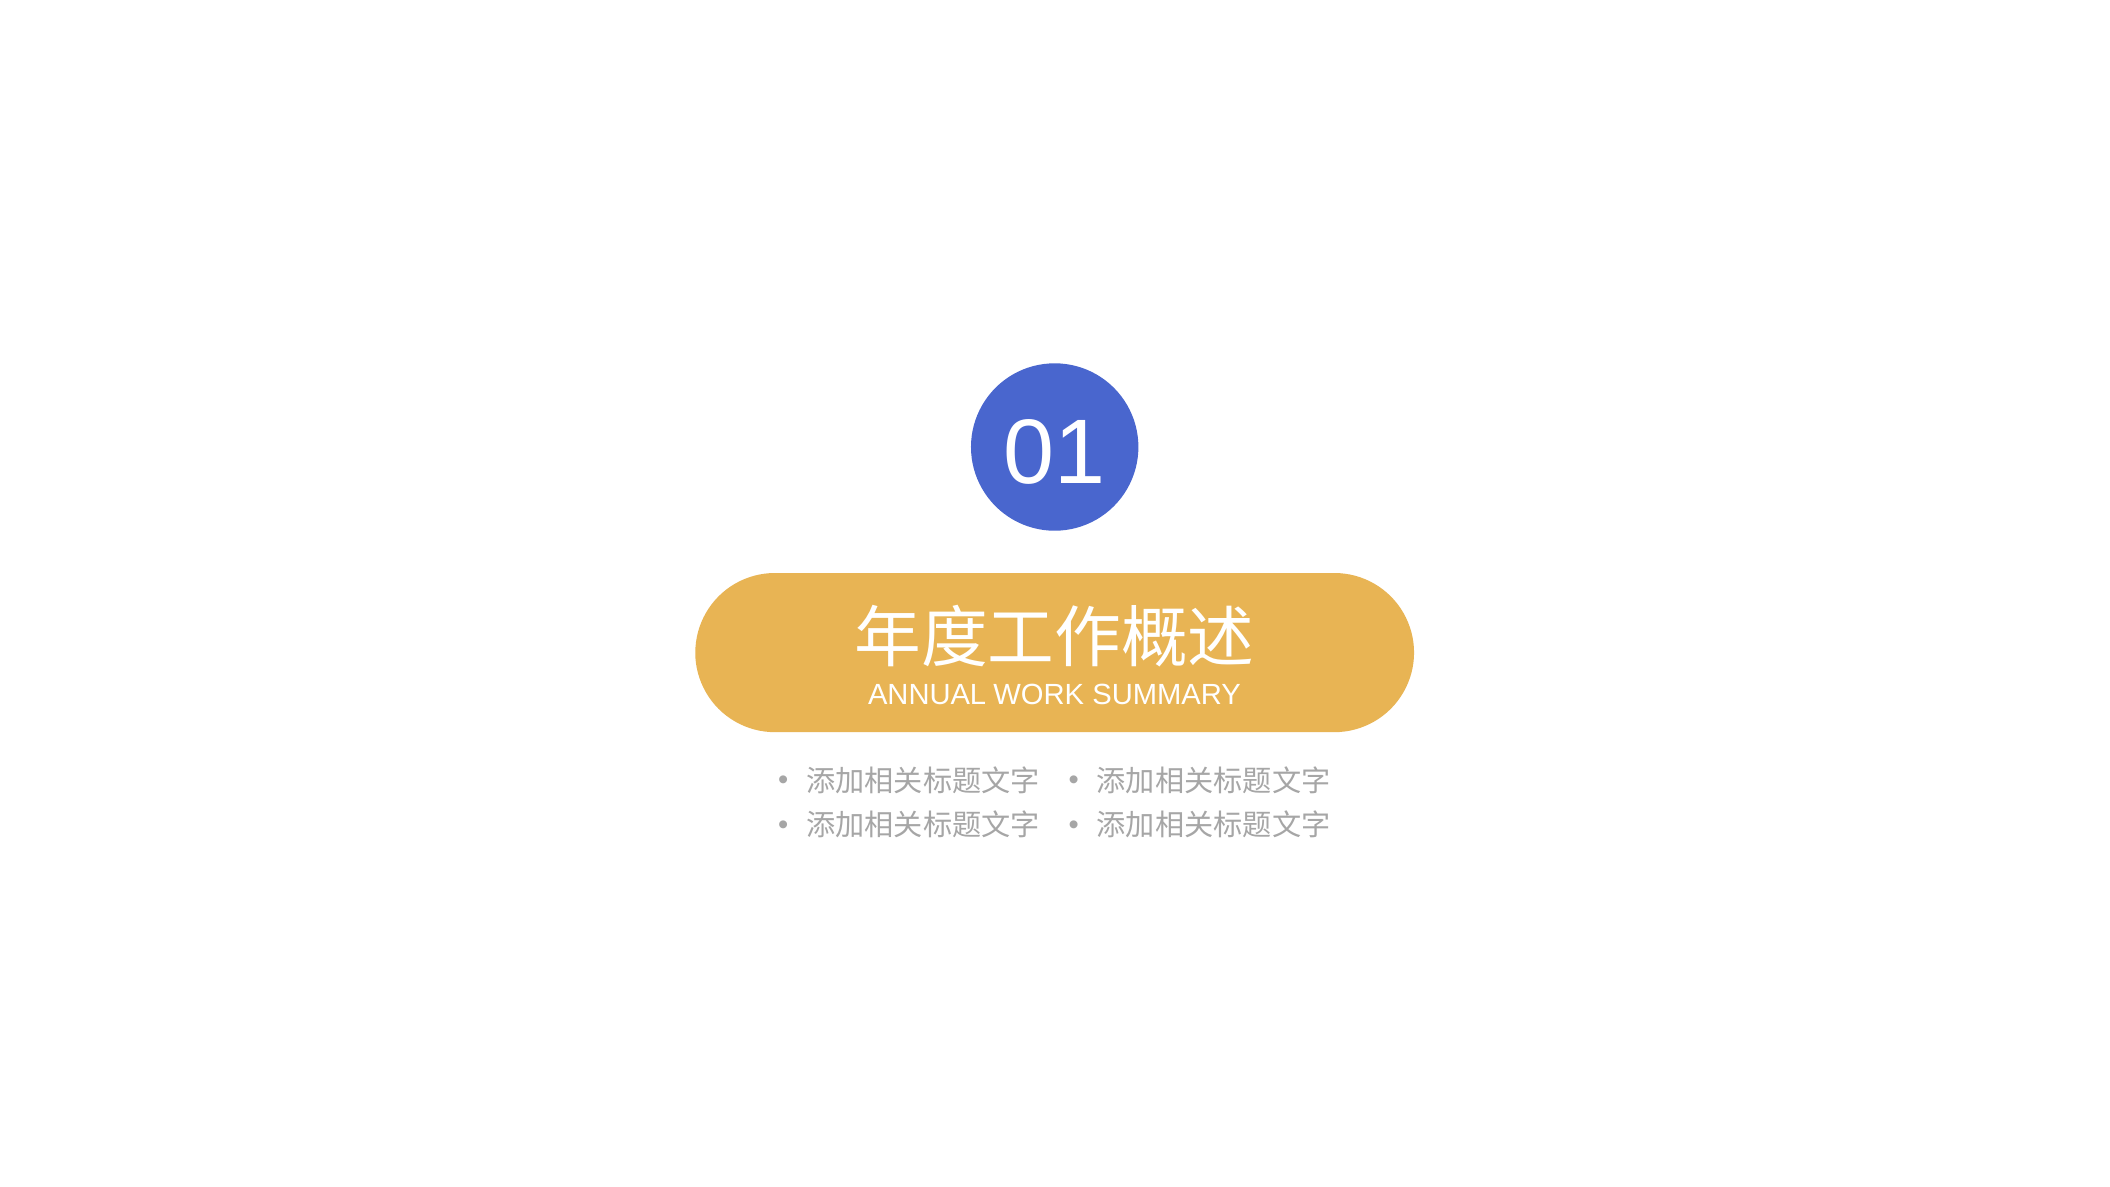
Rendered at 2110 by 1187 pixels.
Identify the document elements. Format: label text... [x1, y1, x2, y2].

text_box 01 [969, 362, 1140, 532]
text_box 添加相关标题文字 [777, 762, 1041, 798]
text_box [694, 571, 1416, 734]
text_box 添加相关标题文字 [1068, 762, 1331, 798]
text_box 添加相关标题文字 [1068, 806, 1331, 842]
text_box 添加相关标题文字 [777, 806, 1041, 842]
